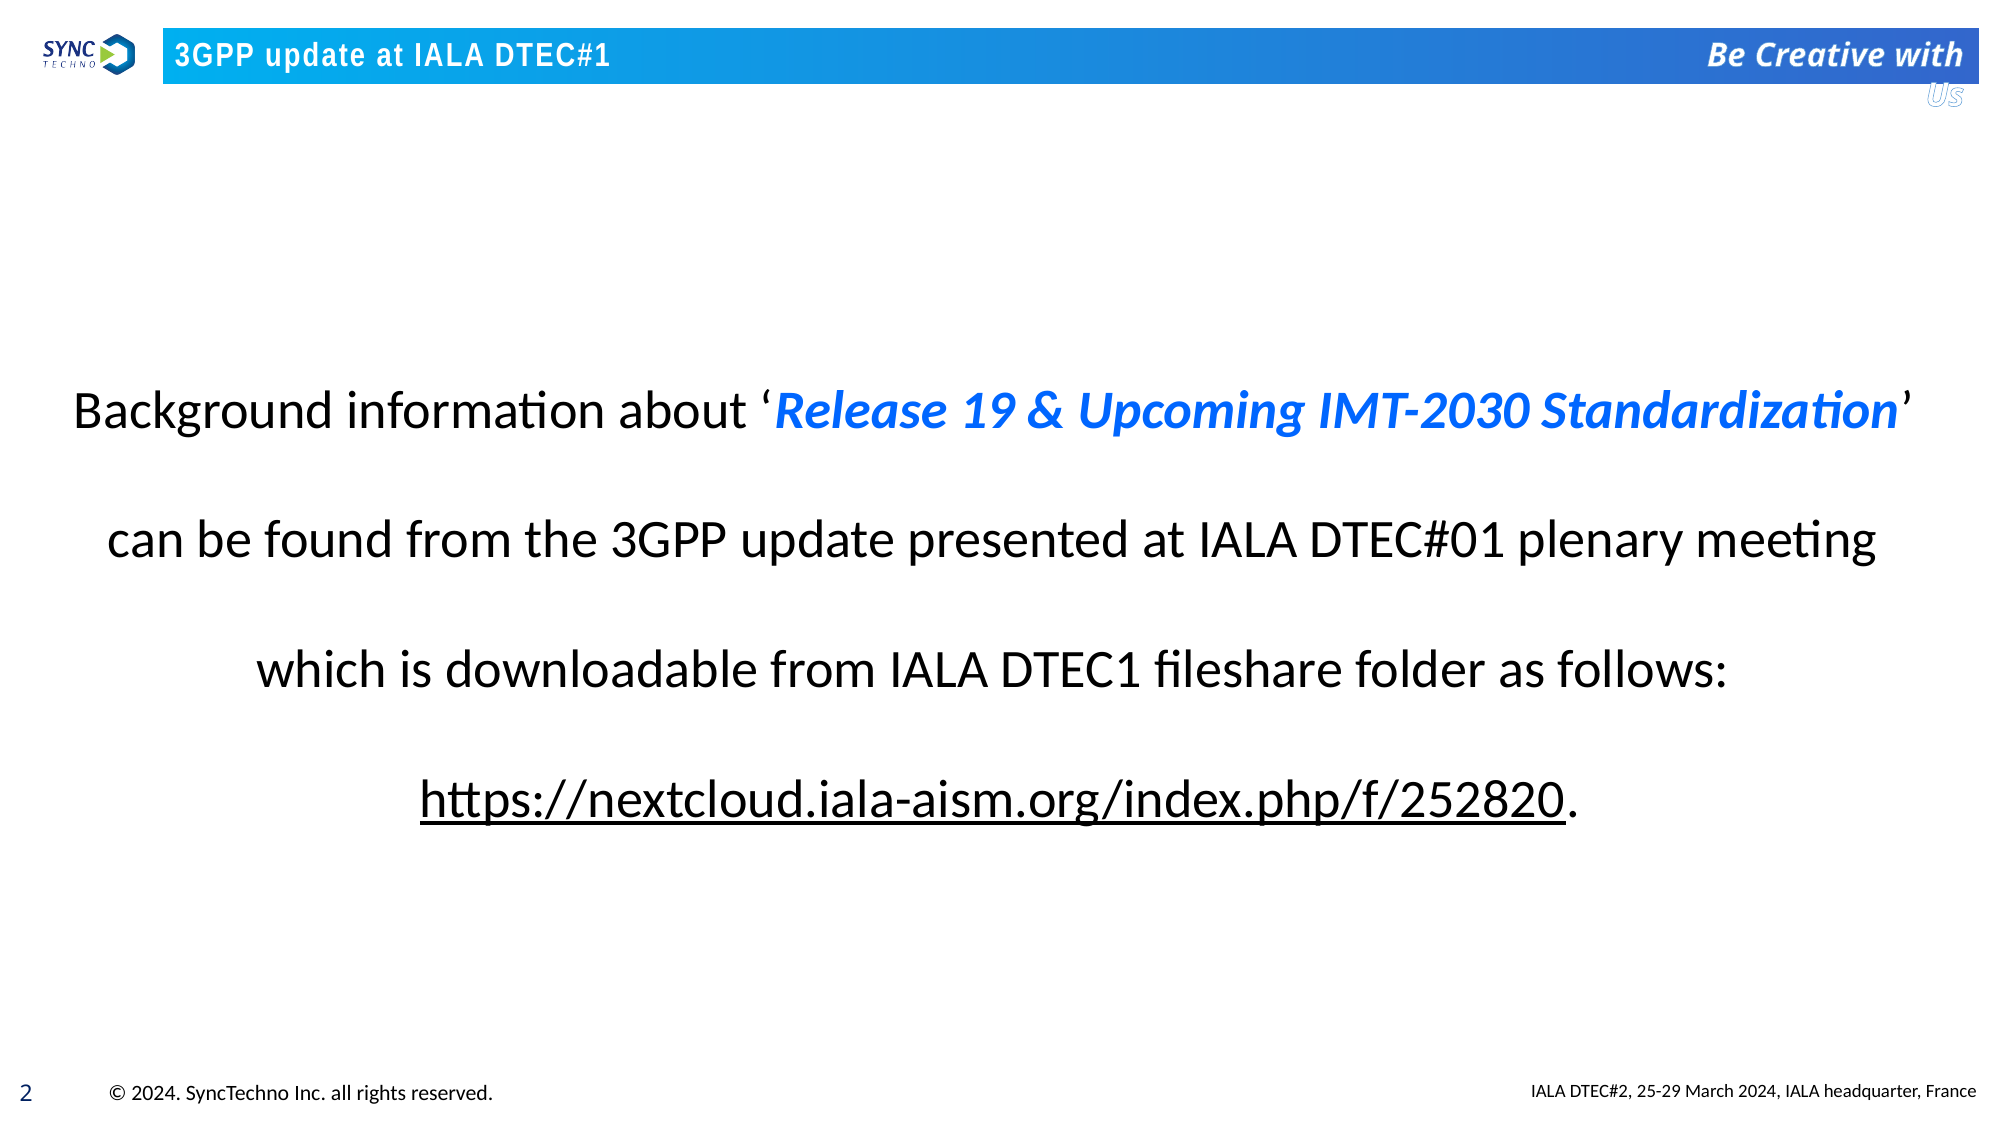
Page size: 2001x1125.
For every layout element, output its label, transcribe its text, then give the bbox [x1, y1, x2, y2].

text_box Background information about ‘Release 19 & Upcoming IMT-2030 Standardization’ can be found from the 3GPP update presented at IALA DTEC#01 plenary meeting which is downloadable from IALA DTEC1 fileshare folder as follows: https://nextcloud.iala-aism.org/index.php/f/252820. [0, 301, 2000, 836]
picture [43, 34, 135, 75]
text_box 3GPP update at IALA DTEC#1 [160, 25, 1657, 81]
